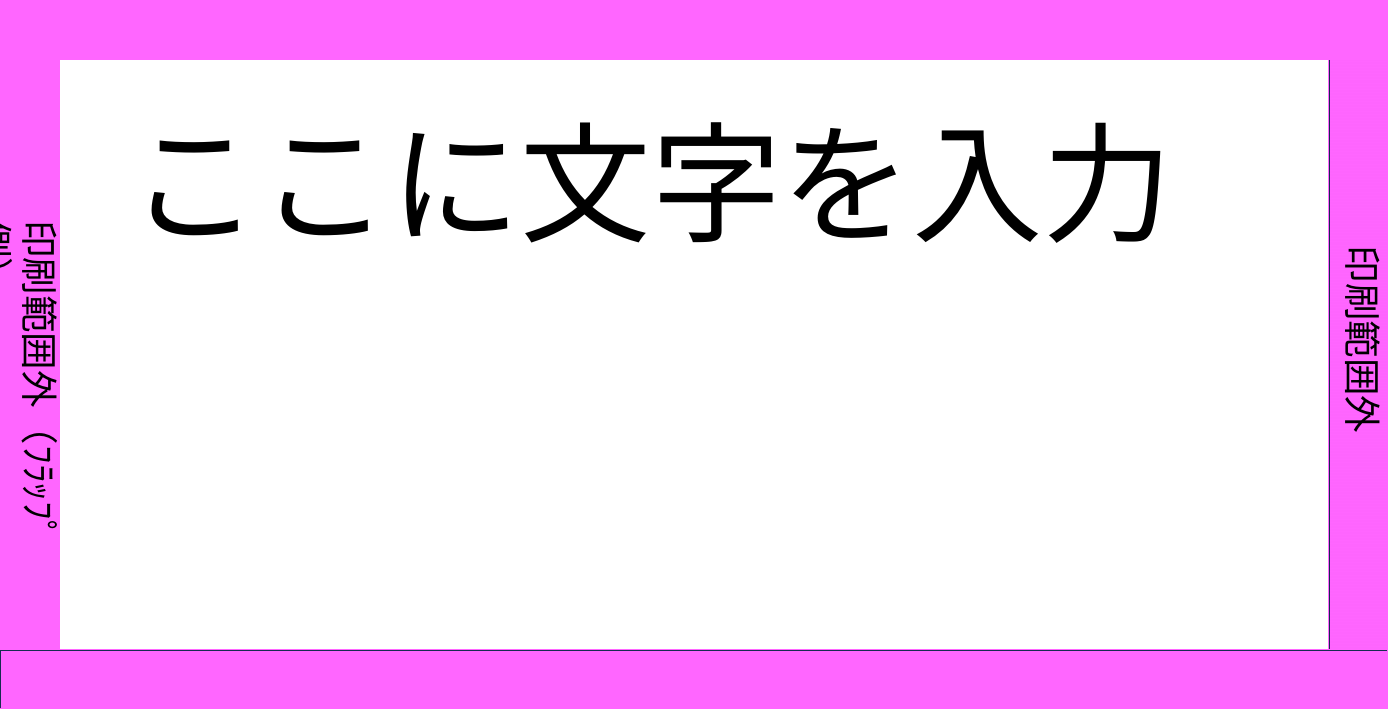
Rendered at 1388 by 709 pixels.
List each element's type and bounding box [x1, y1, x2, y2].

text_box [0, 0, 1388, 709]
